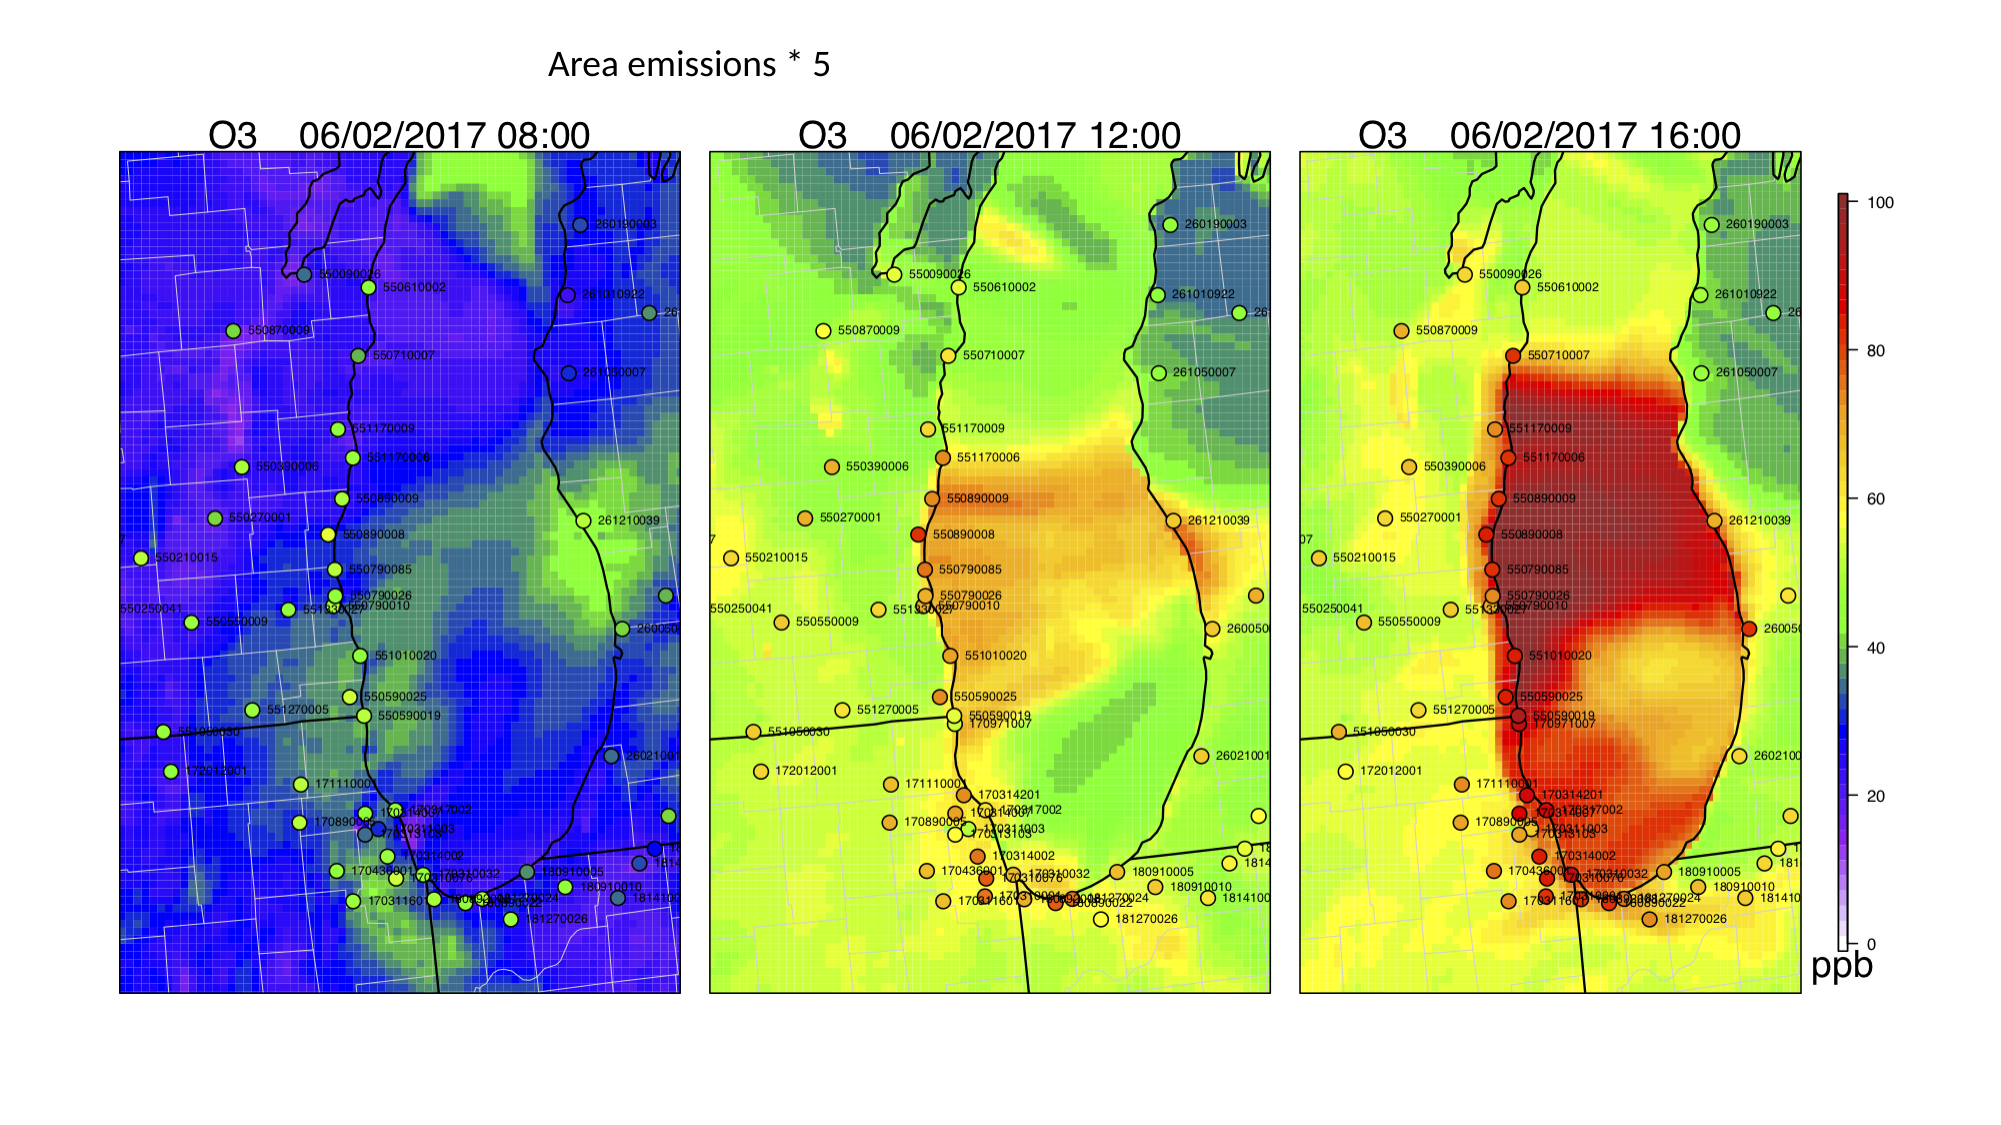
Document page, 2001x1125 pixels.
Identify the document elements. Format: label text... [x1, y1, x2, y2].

picture [100, 112, 1900, 1013]
text_box Area emissions * 5 [533, 31, 1541, 92]
